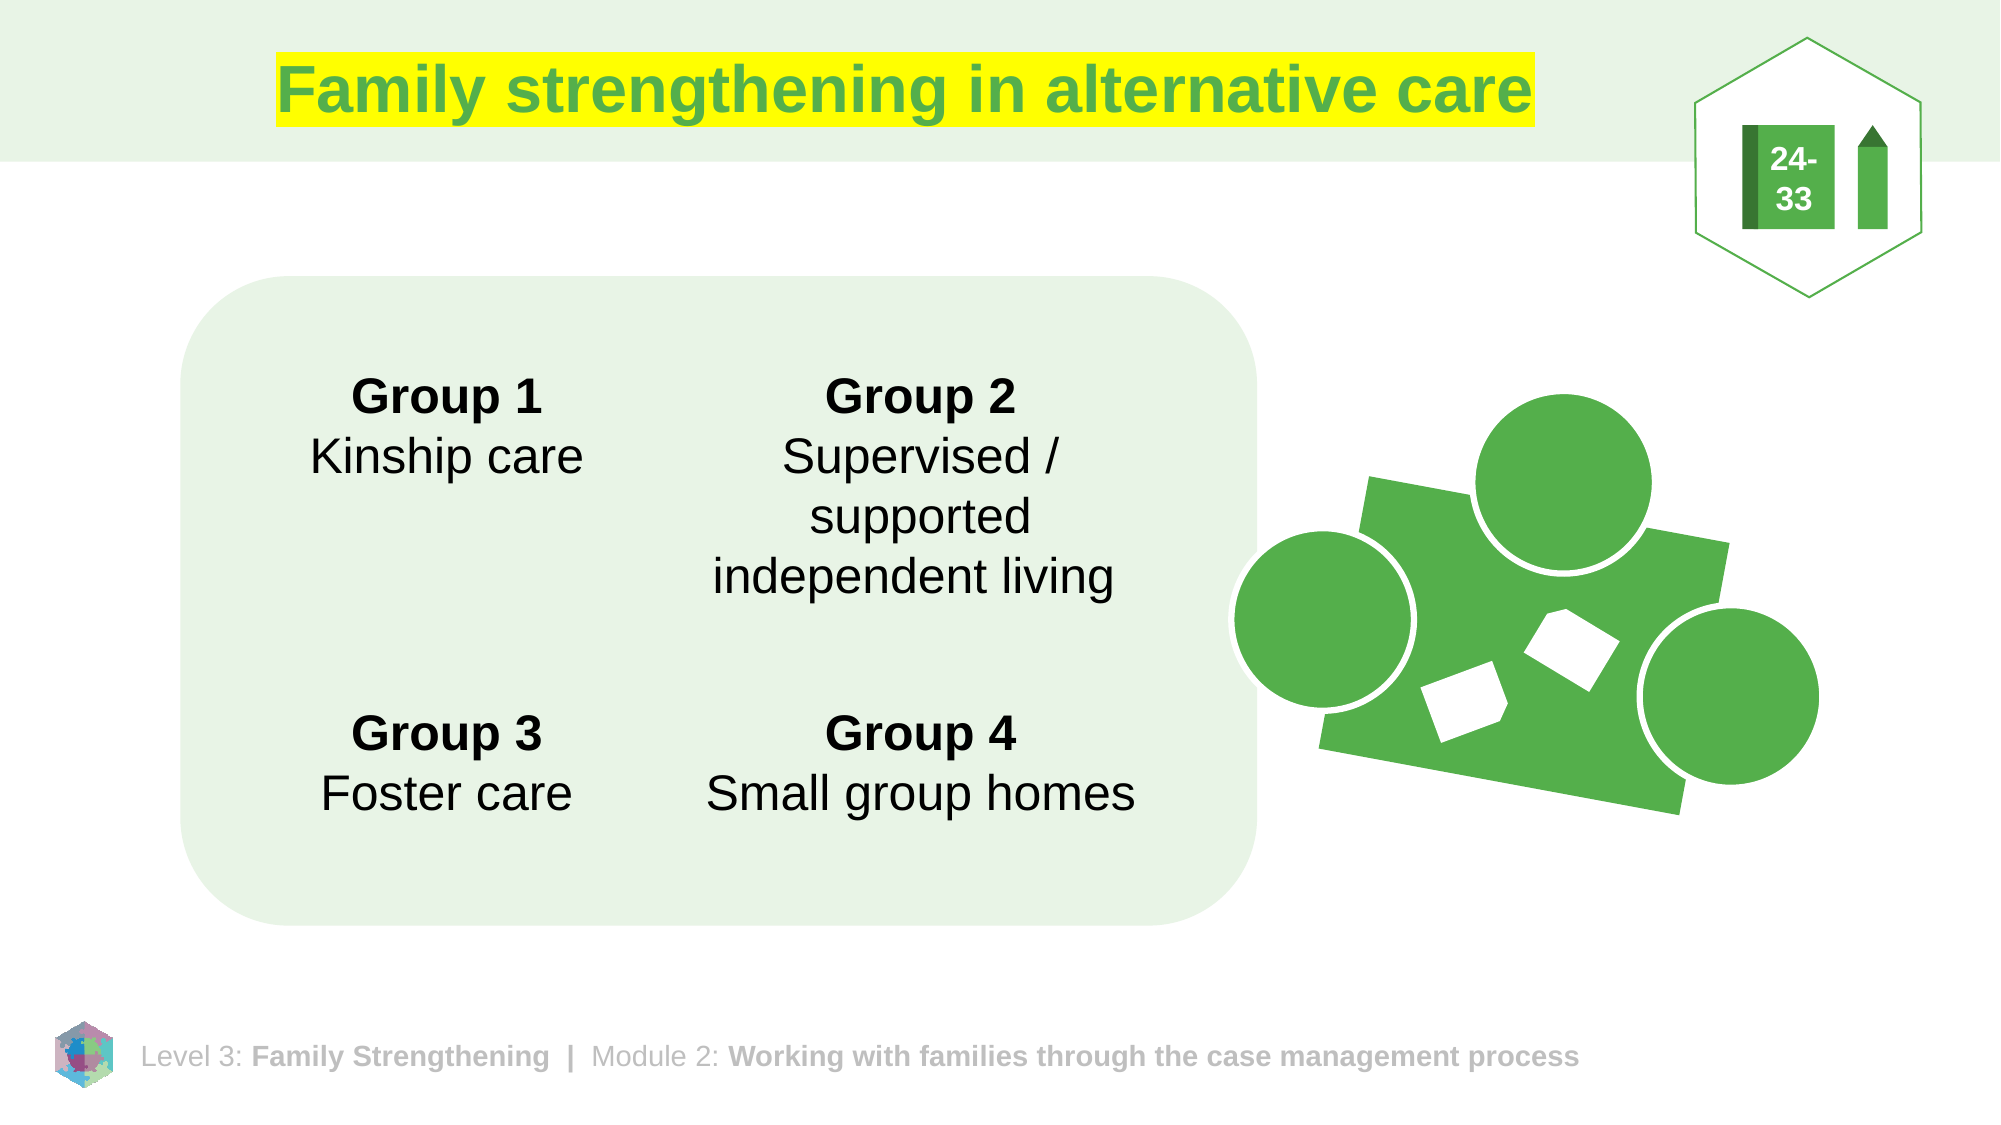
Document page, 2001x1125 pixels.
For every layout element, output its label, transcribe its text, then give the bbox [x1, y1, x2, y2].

text_box Group 1 Kinship care [209, 355, 683, 590]
picture [55, 1021, 113, 1088]
title Family strengthening in alternative care [137, 19, 1674, 163]
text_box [1240, 388, 1840, 787]
text_box Group 4 Small group homes [683, 692, 1159, 927]
text_box Group 2 Supervised / supported independent living [683, 355, 1159, 590]
text_box Group 3 Foster care [209, 692, 683, 927]
text_box [179, 275, 1259, 927]
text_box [1677, 55, 1939, 280]
